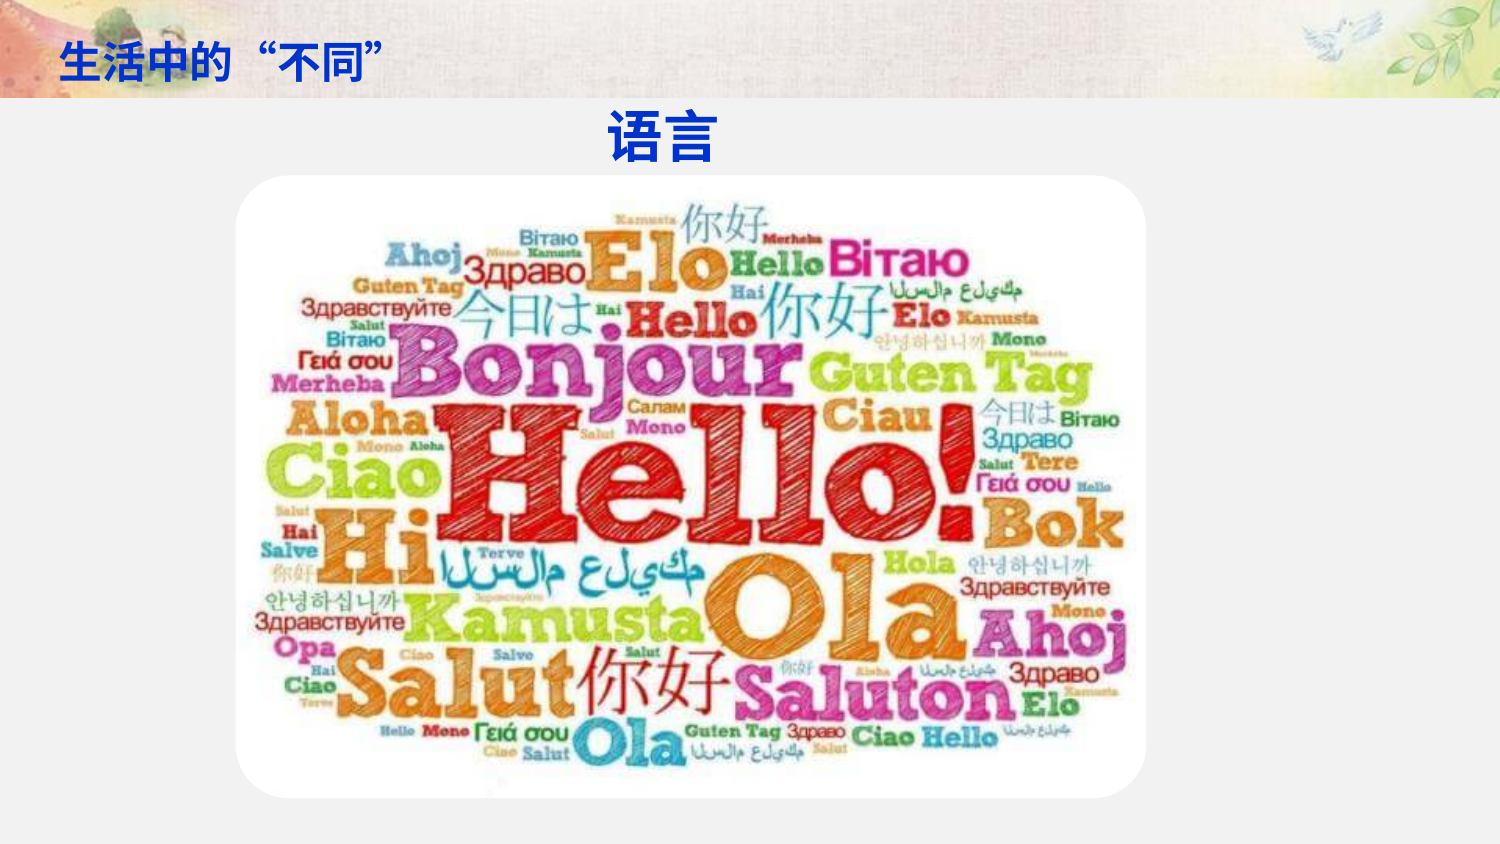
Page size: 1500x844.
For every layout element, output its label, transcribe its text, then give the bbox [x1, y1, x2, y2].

picture [235, 175, 1147, 799]
picture [0, 0, 1500, 98]
text_box 生活中的“不同” [47, 28, 424, 93]
text_box 语言 [595, 95, 787, 175]
